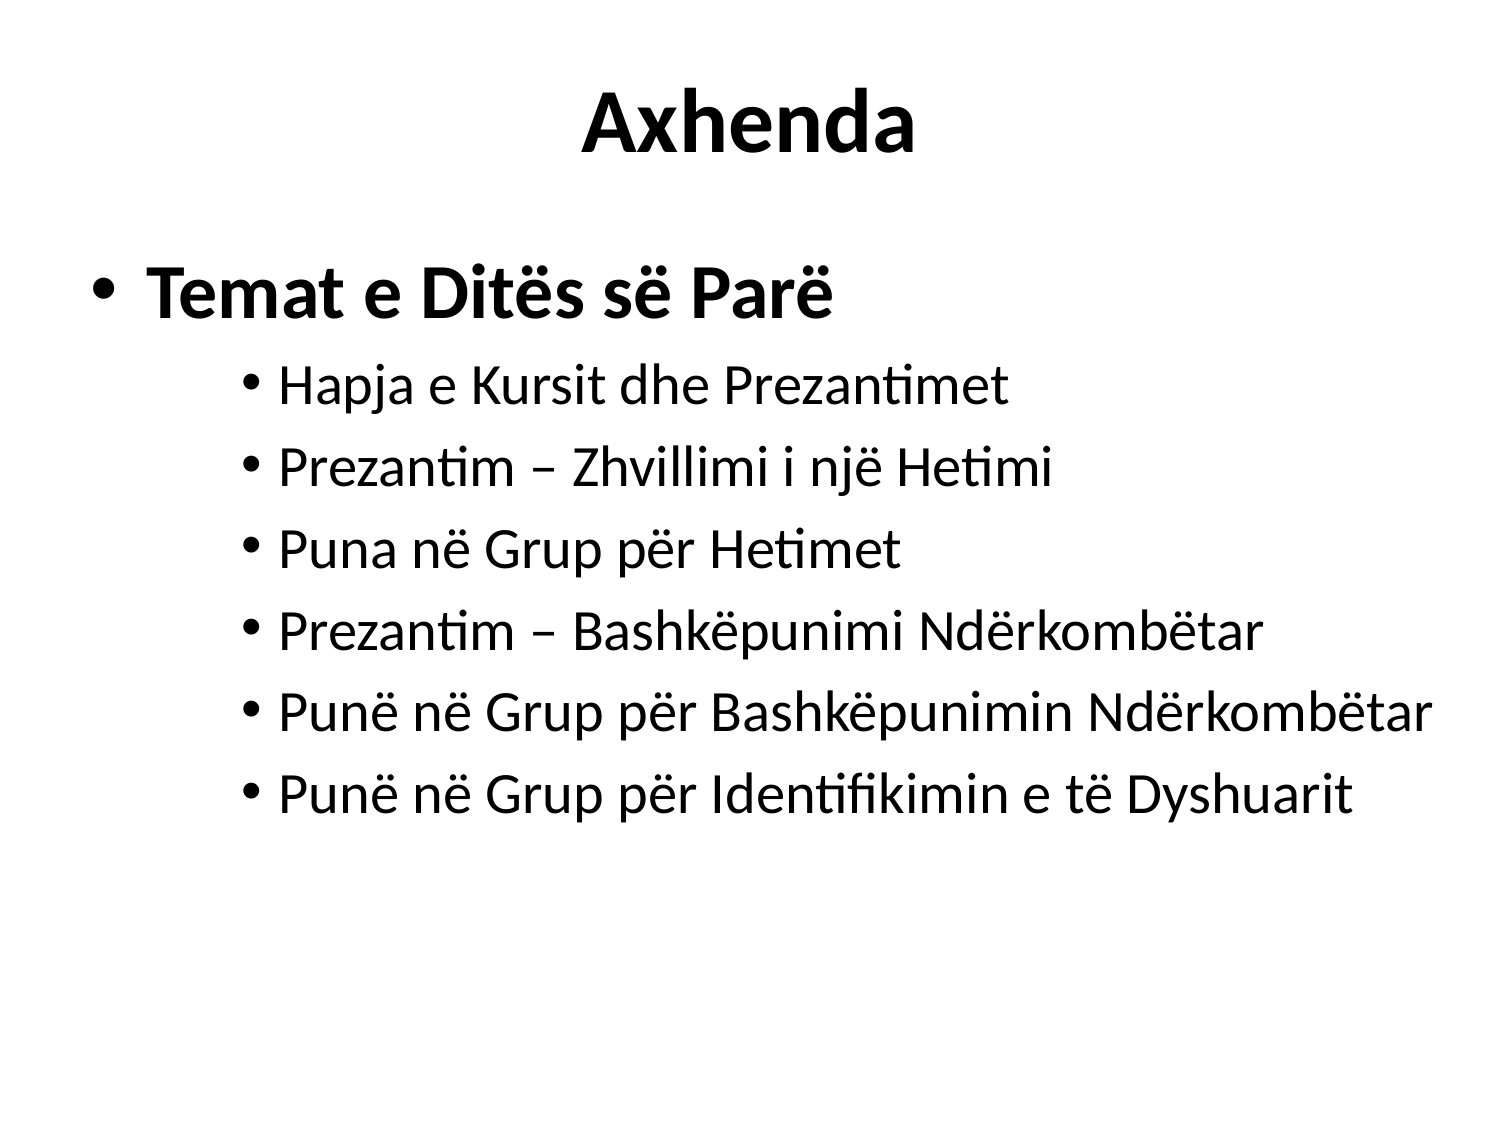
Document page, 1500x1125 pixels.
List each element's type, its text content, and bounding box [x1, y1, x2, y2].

list Temat e Ditës së Parë Hapja e Kursit dhe Prezantimet Prezantim – Zhvillimi i një Hetimi Puna në Grup për Hetimet Prezantim – Bashkëpunimi Ndërkombëtar Punë në Grup për Bashkëpunimin Ndërkombëtar Punë në Grup për Identifikimin e të Dyshuarit [75, 233, 1472, 879]
title Axhenda [75, 45, 1425, 187]
